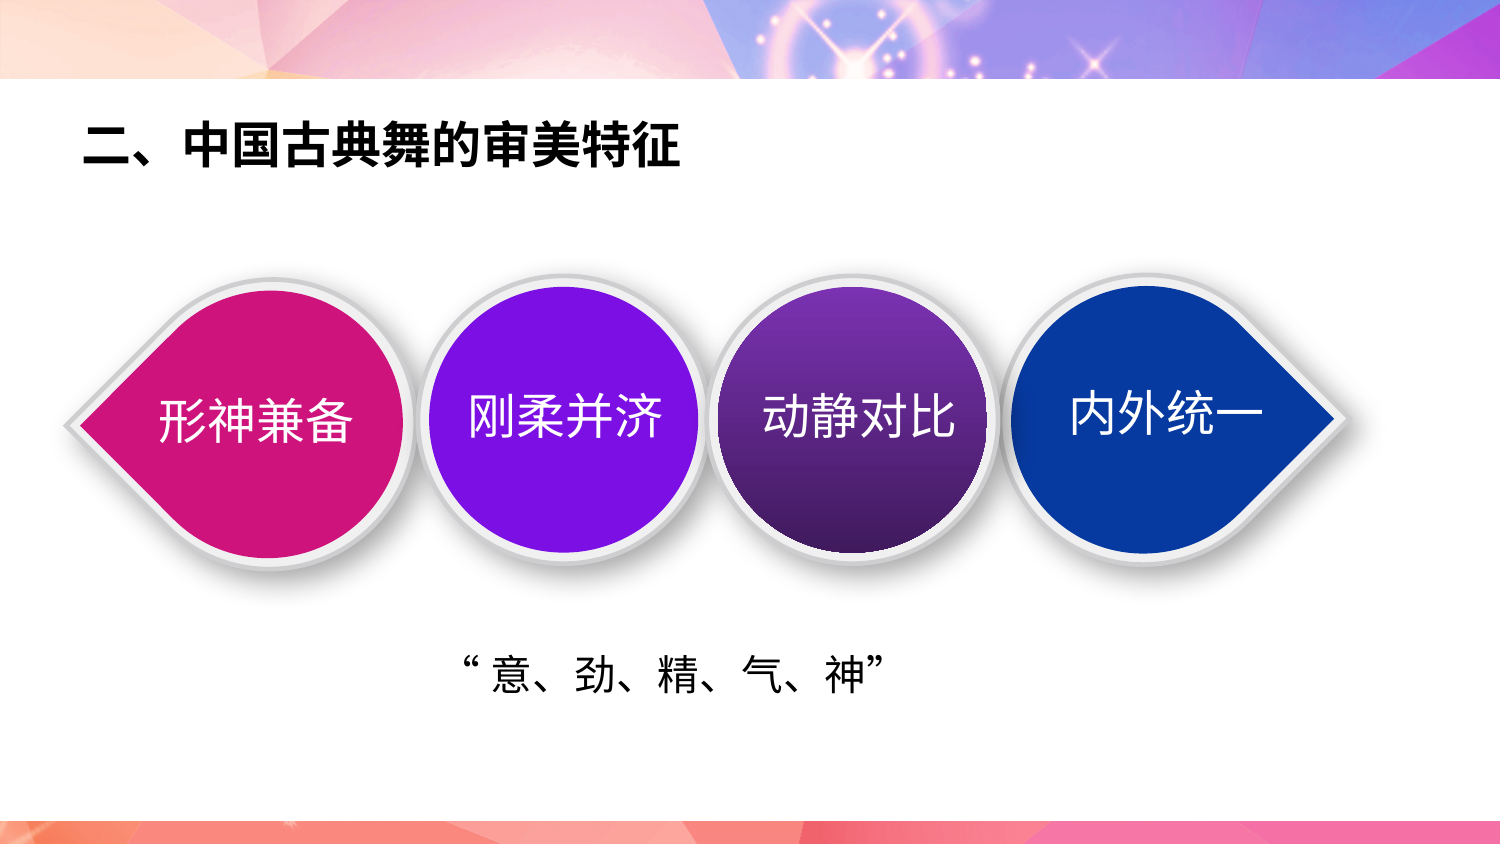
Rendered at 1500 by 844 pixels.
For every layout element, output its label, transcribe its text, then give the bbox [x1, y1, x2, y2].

picture [0, 0, 1500, 79]
text_box 二、中国古典舞的审美特征 [65, 90, 817, 181]
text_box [417, 275, 706, 564]
picture [0, 821, 1500, 844]
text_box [706, 275, 999, 564]
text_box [125, 280, 417, 569]
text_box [999, 275, 1293, 564]
text_box “意、劲、精、气、神” [380, 629, 1036, 752]
